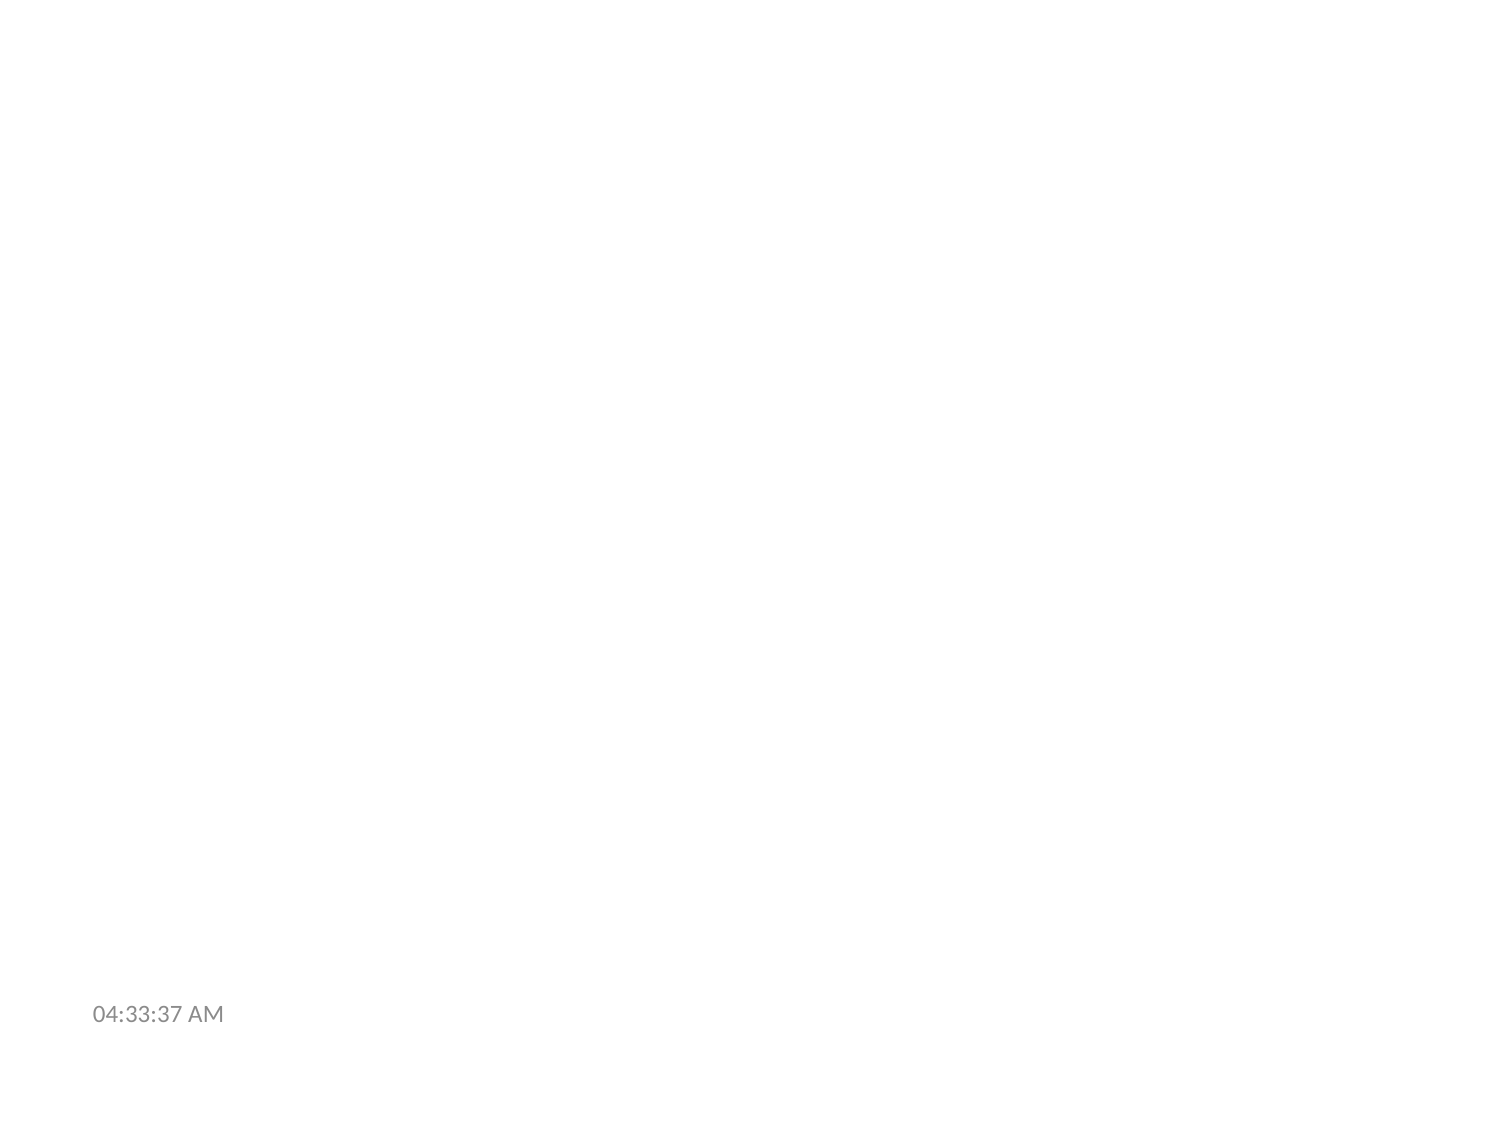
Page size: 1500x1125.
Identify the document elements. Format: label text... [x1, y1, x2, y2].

text_box 3:35:09 PM [77, 982, 428, 1043]
